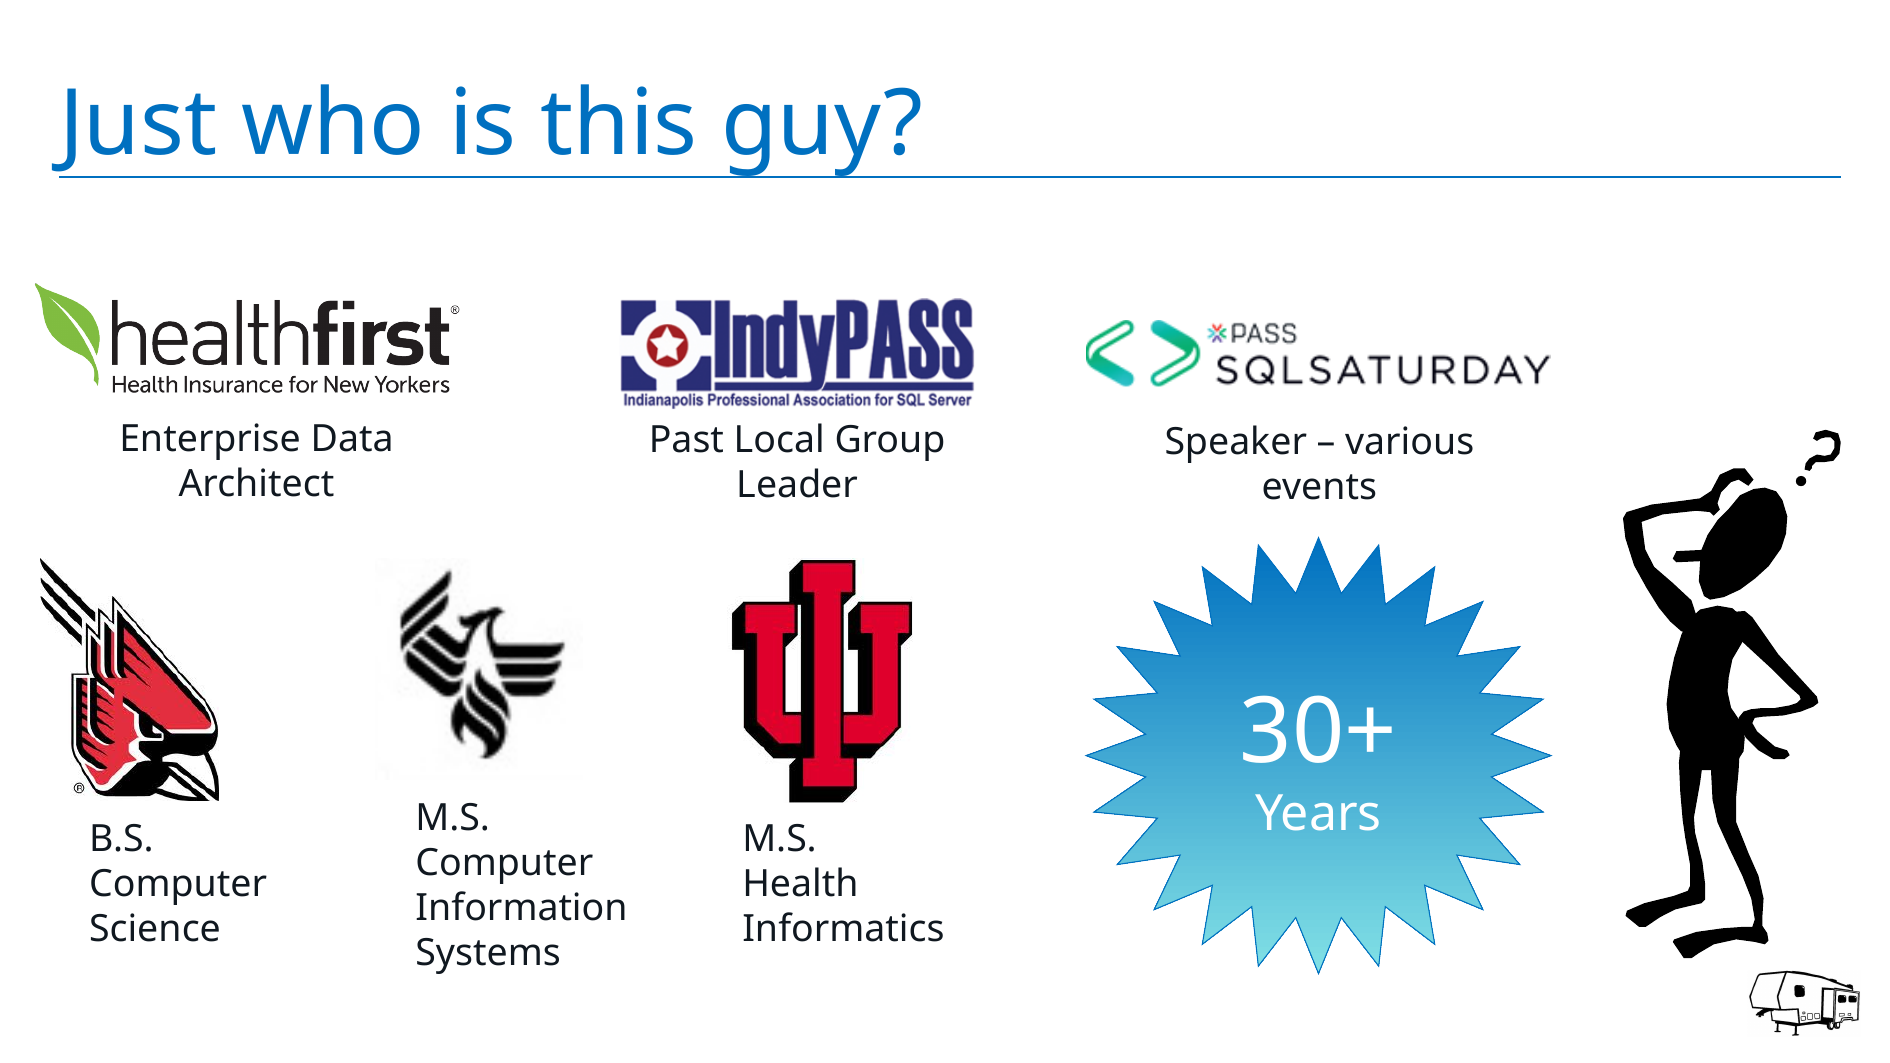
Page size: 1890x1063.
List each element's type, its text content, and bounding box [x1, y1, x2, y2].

text_box Enterprise Data Architect [40, 457, 473, 512]
text_box B.S. Computer Science [74, 806, 291, 957]
text_box M.S. Computer Information Systems [400, 785, 657, 981]
picture [727, 558, 913, 803]
text_box 30+ Years [1084, 536, 1553, 975]
picture [1086, 320, 1551, 390]
text_box Past Local Group Leader [618, 410, 976, 512]
picture [40, 558, 219, 801]
picture [1747, 970, 1861, 1037]
picture [375, 558, 583, 780]
text_box Speaker – various events [1088, 409, 1551, 515]
picture [0, 235, 514, 457]
title Just who is this guy? [59, 59, 1831, 176]
picture [618, 298, 976, 410]
picture [1622, 429, 1841, 959]
text_box M.S. Health Informatics [727, 806, 966, 957]
